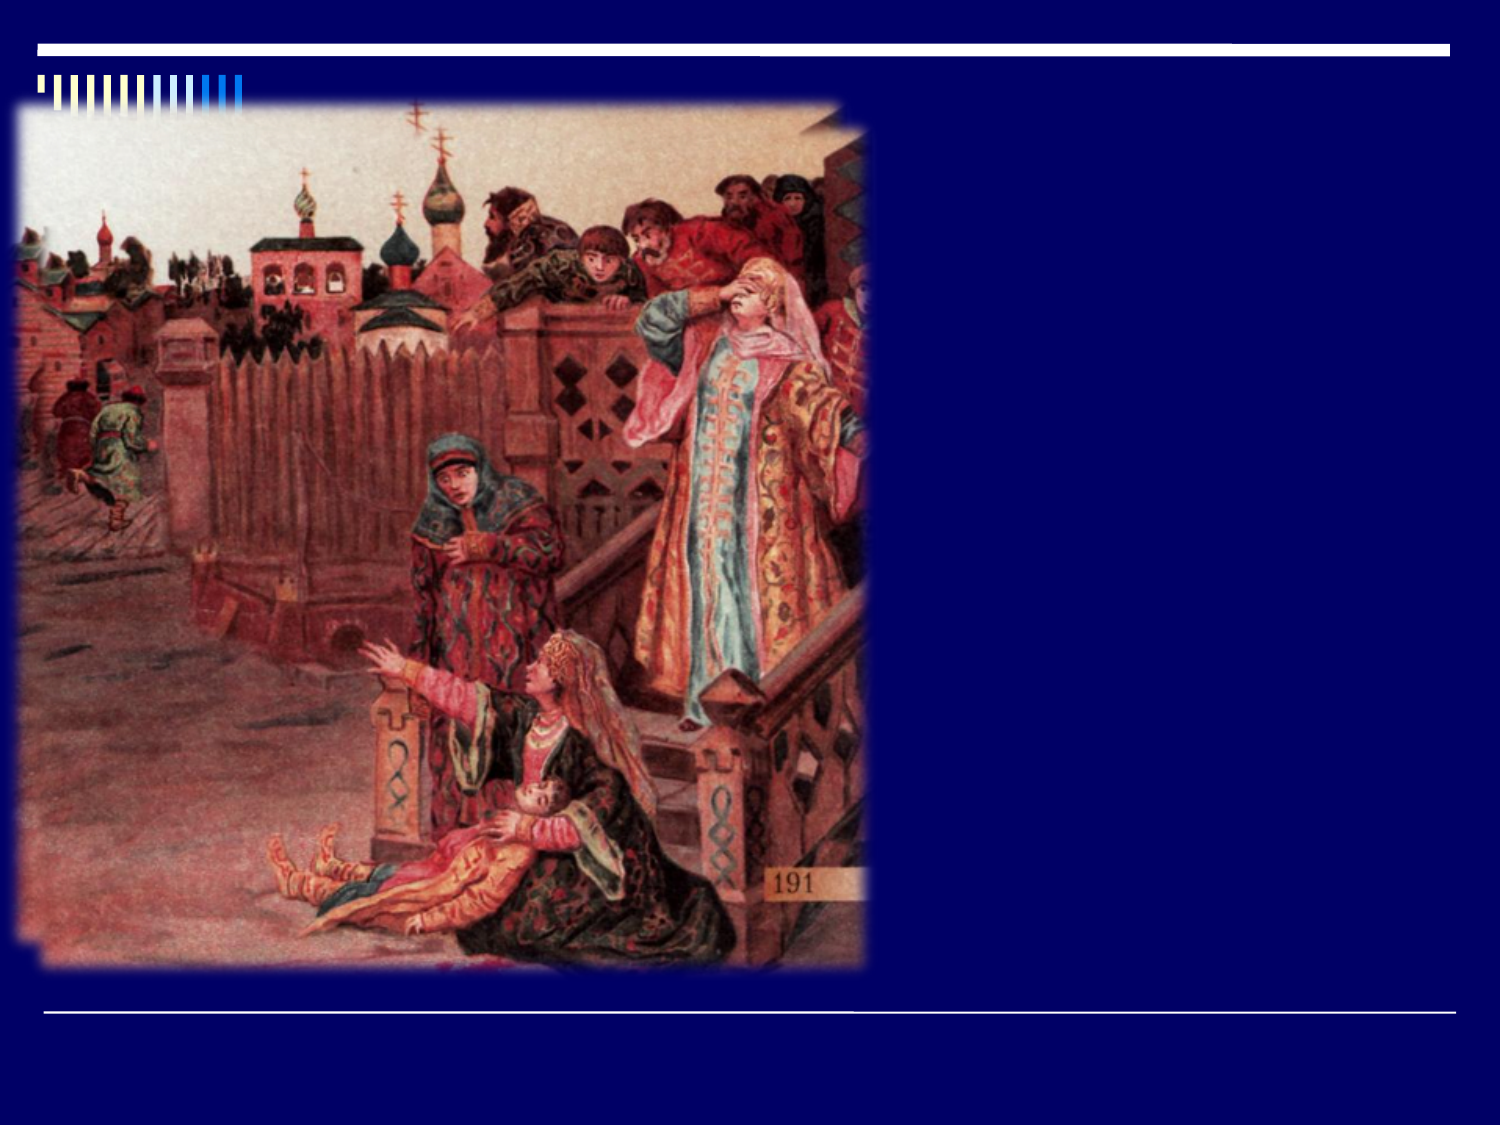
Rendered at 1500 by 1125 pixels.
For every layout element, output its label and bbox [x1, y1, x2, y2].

picture [0, 87, 883, 985]
